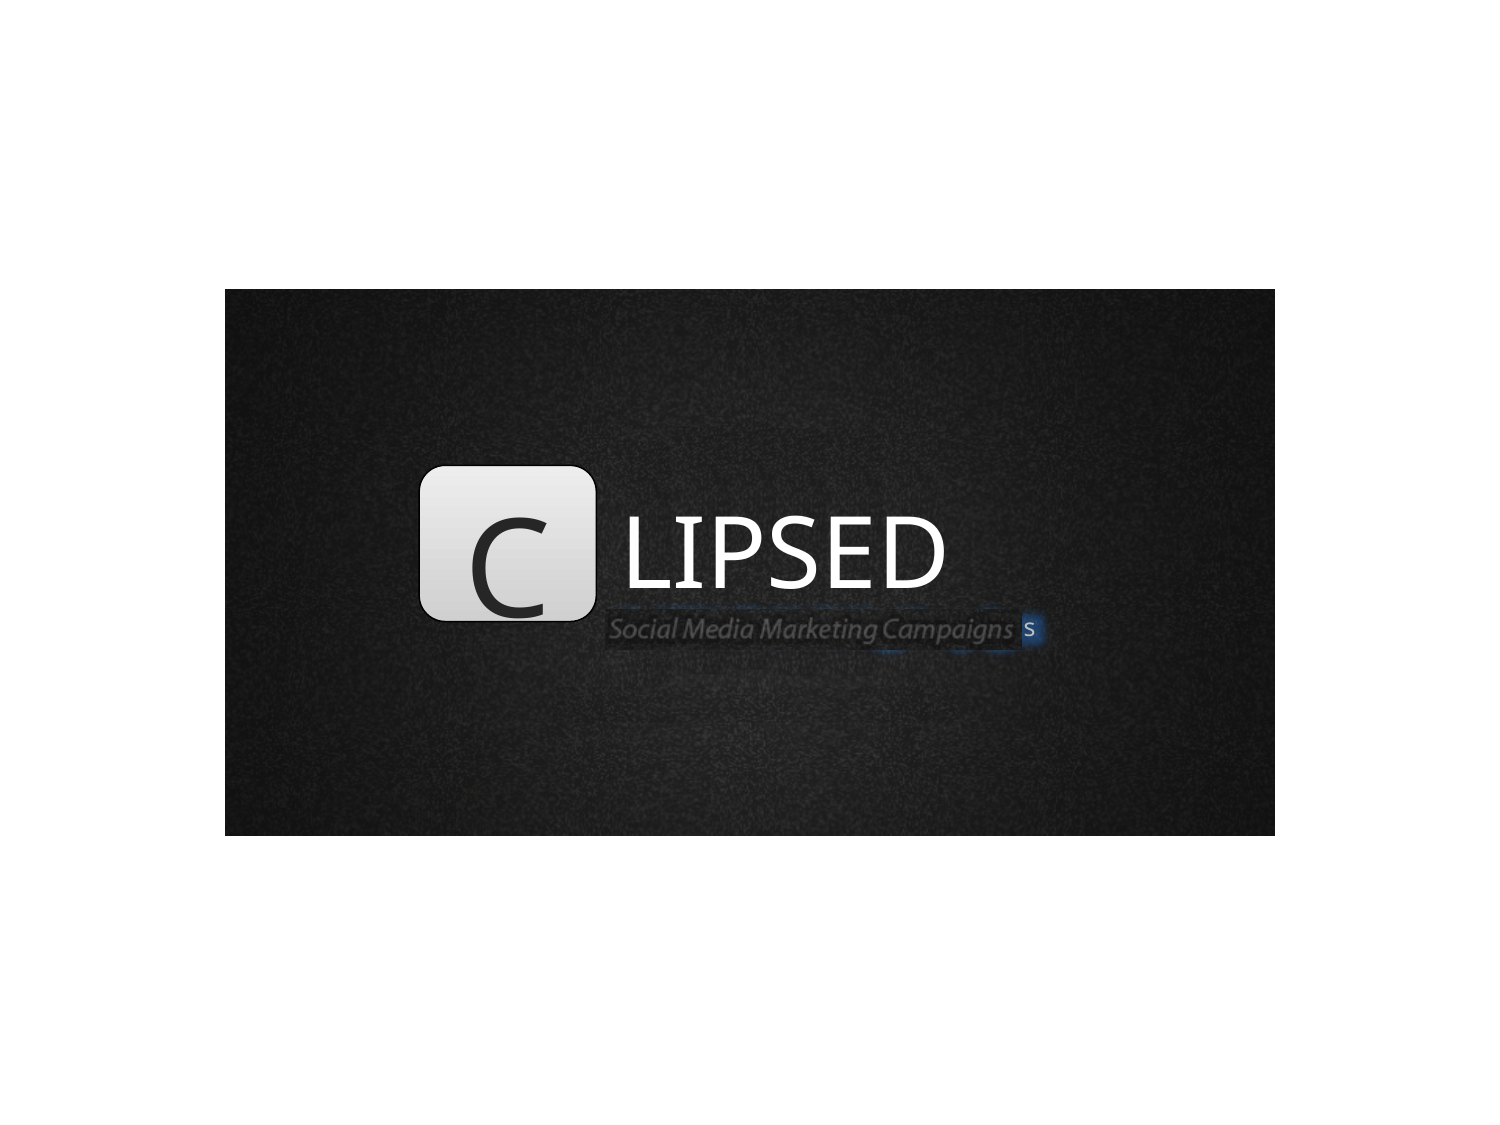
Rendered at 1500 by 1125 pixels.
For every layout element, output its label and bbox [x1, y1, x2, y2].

picture [224, 289, 1276, 836]
